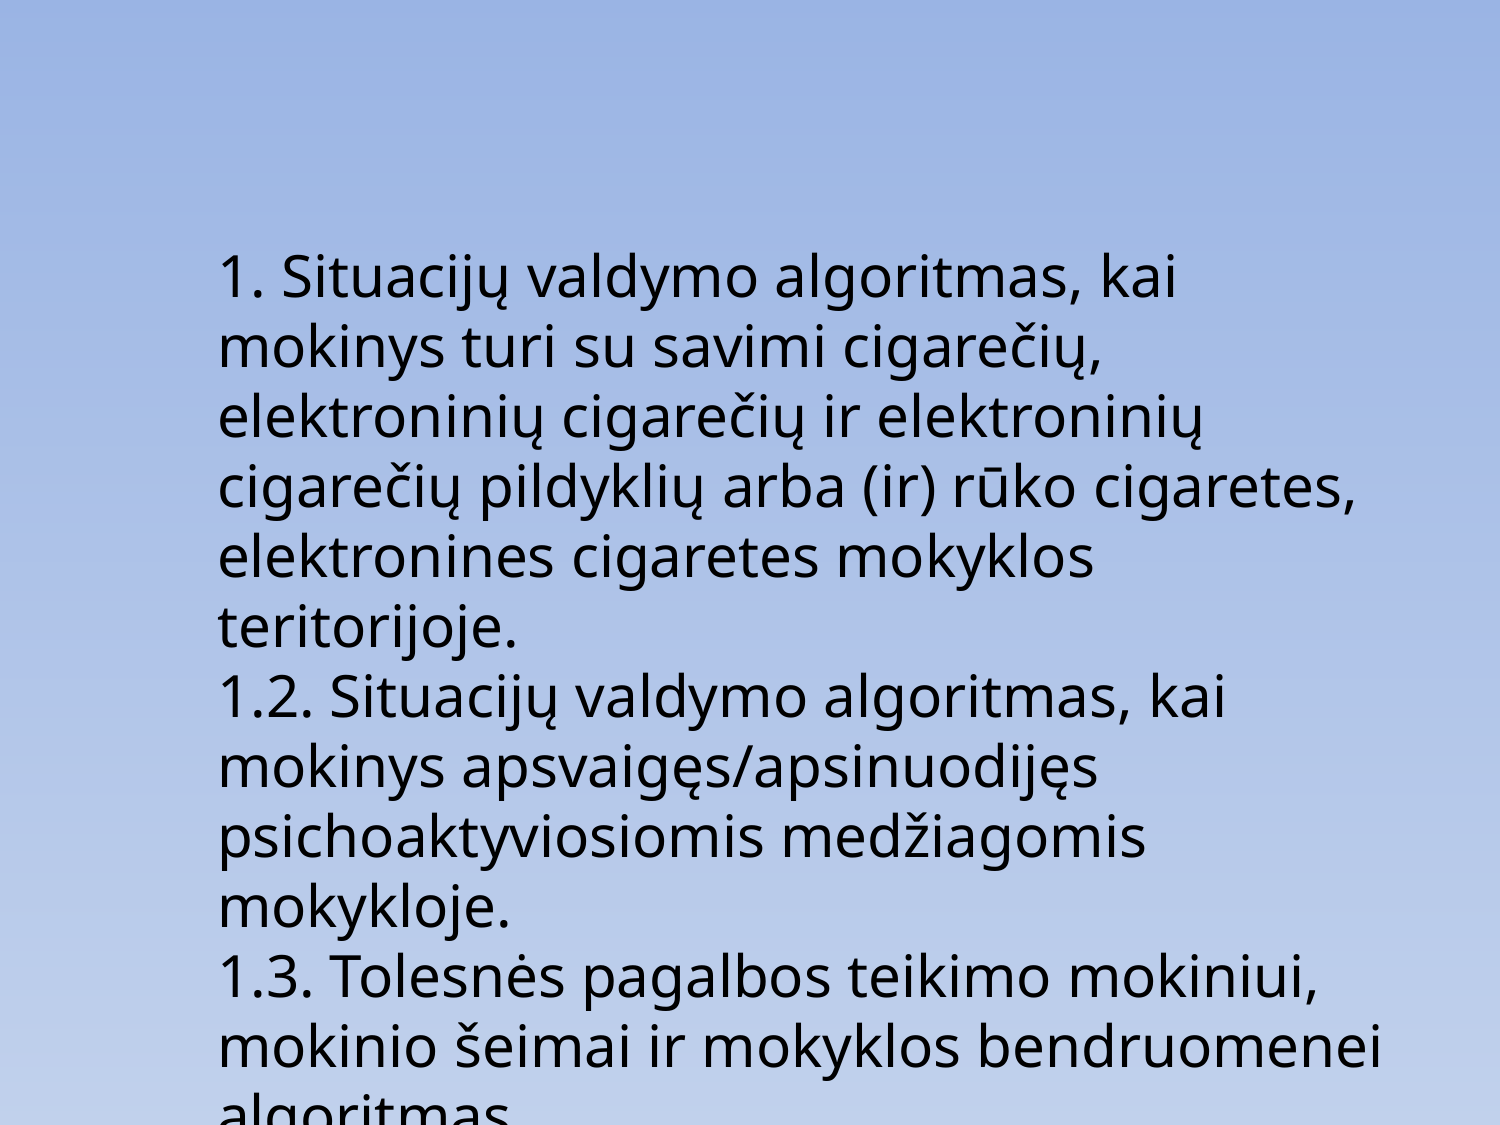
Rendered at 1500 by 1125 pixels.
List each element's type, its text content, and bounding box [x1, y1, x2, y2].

text_box 1. Situacijų valdymo algoritmas, kai mokinys turi su savimi cigarečių, elektroninių cigarečių ir elektroninių cigarečių pildyklių arba (ir) rūko cigaretes, elektronines cigaretes mokyklos teritorijoje. 1.2. Situacijų valdymo algoritmas, kai mokinys apsvaigęs/apsinuodijęs psichoaktyviosiomis medžiagomis mokykloje. 1.3. Tolesnės pagalbos teikimo mokiniui, mokinio šeimai ir mokyklos bendruomenei algoritmas. [202, 231, 1420, 1125]
